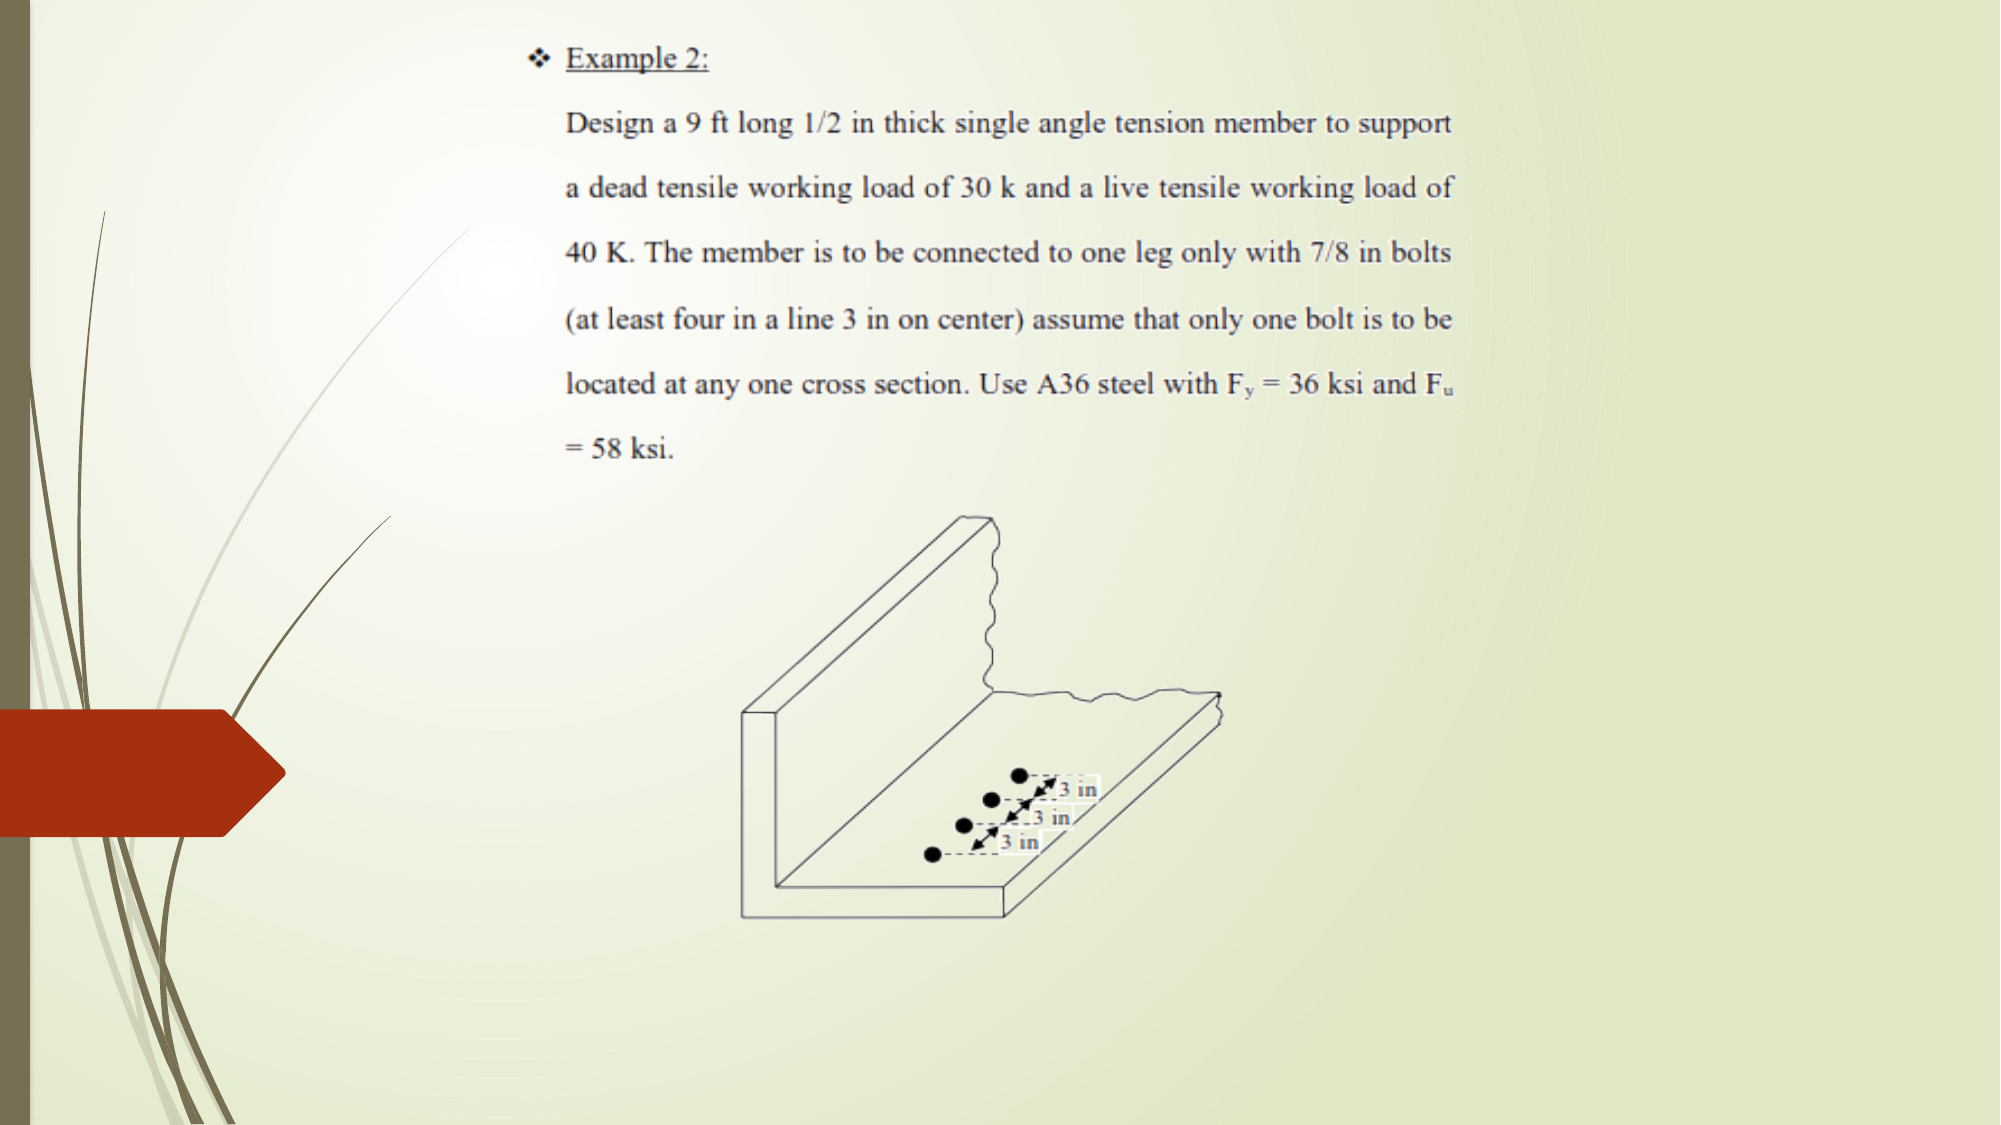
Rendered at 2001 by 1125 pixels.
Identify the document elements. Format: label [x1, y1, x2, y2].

picture [416, 32, 1485, 976]
